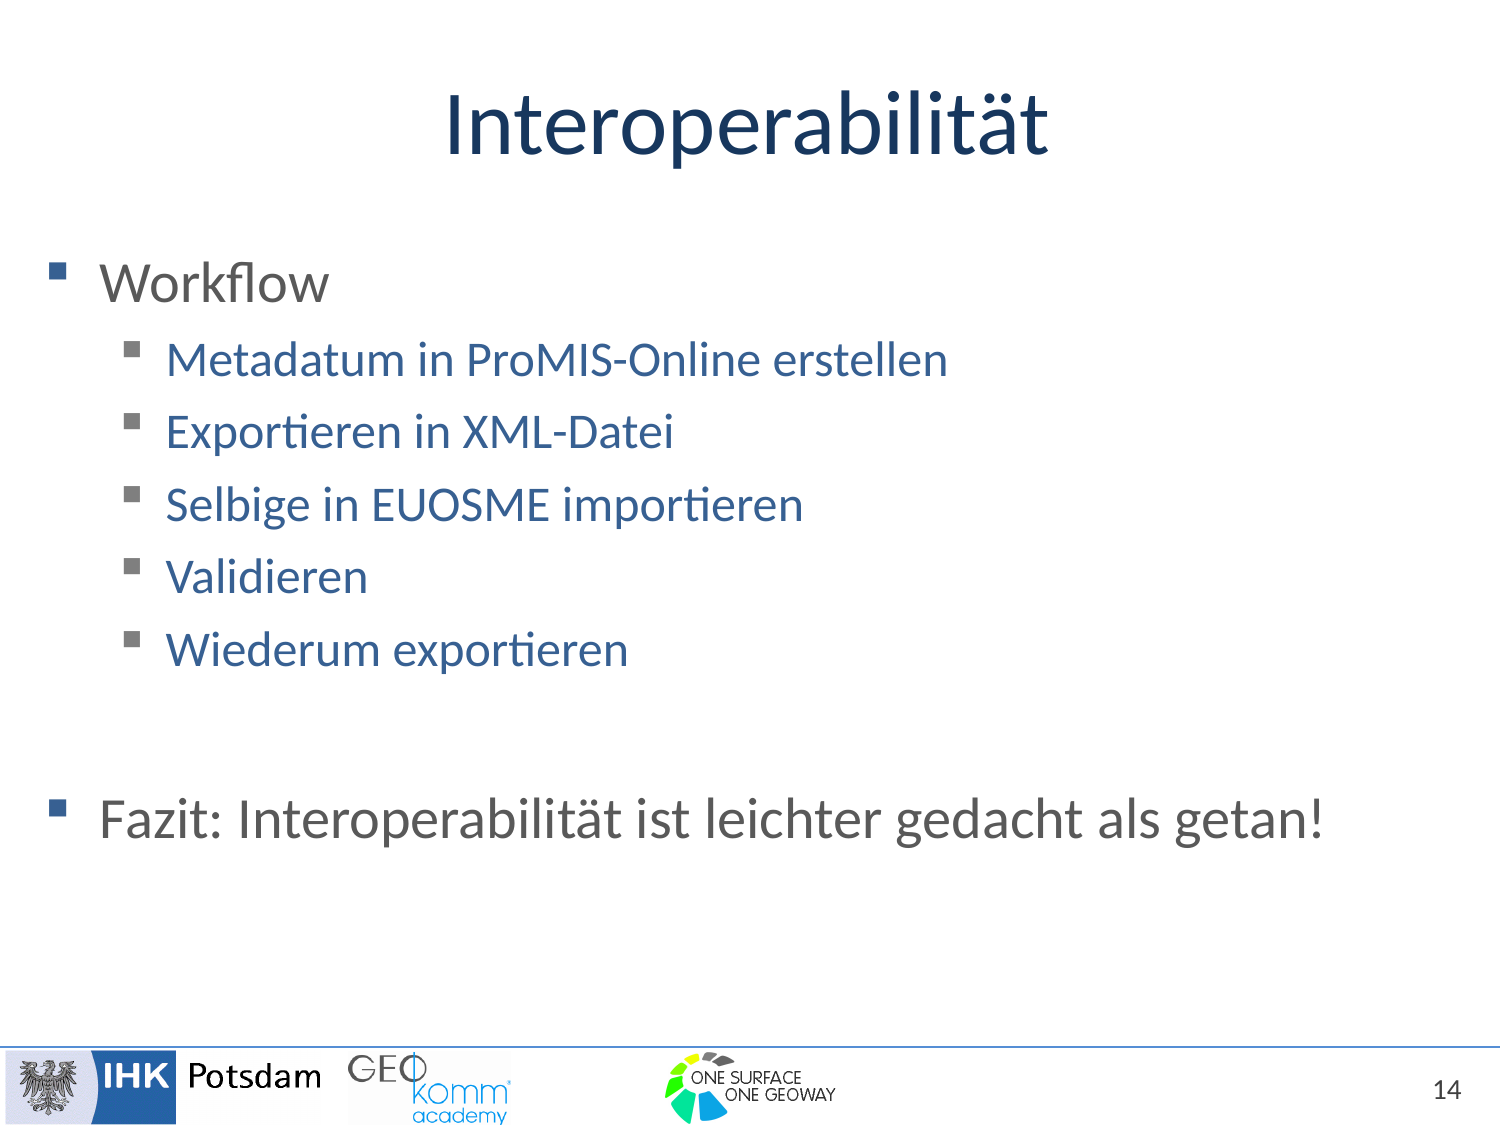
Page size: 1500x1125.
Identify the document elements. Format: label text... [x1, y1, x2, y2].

picture [664, 1051, 837, 1125]
slide_number 14 [1358, 1062, 1477, 1111]
list Workflow Metadatum in ProMIS-Online erstellen Exportieren in XML-Datei Selbige in EUOSME importieren Validieren Wiederum exportieren Fazit: Interoperabilität ist leichter gedacht als getan! [29, 235, 1471, 1034]
title Interoperabilität [29, 44, 1465, 193]
picture [5, 1050, 321, 1125]
picture [348, 1051, 511, 1125]
